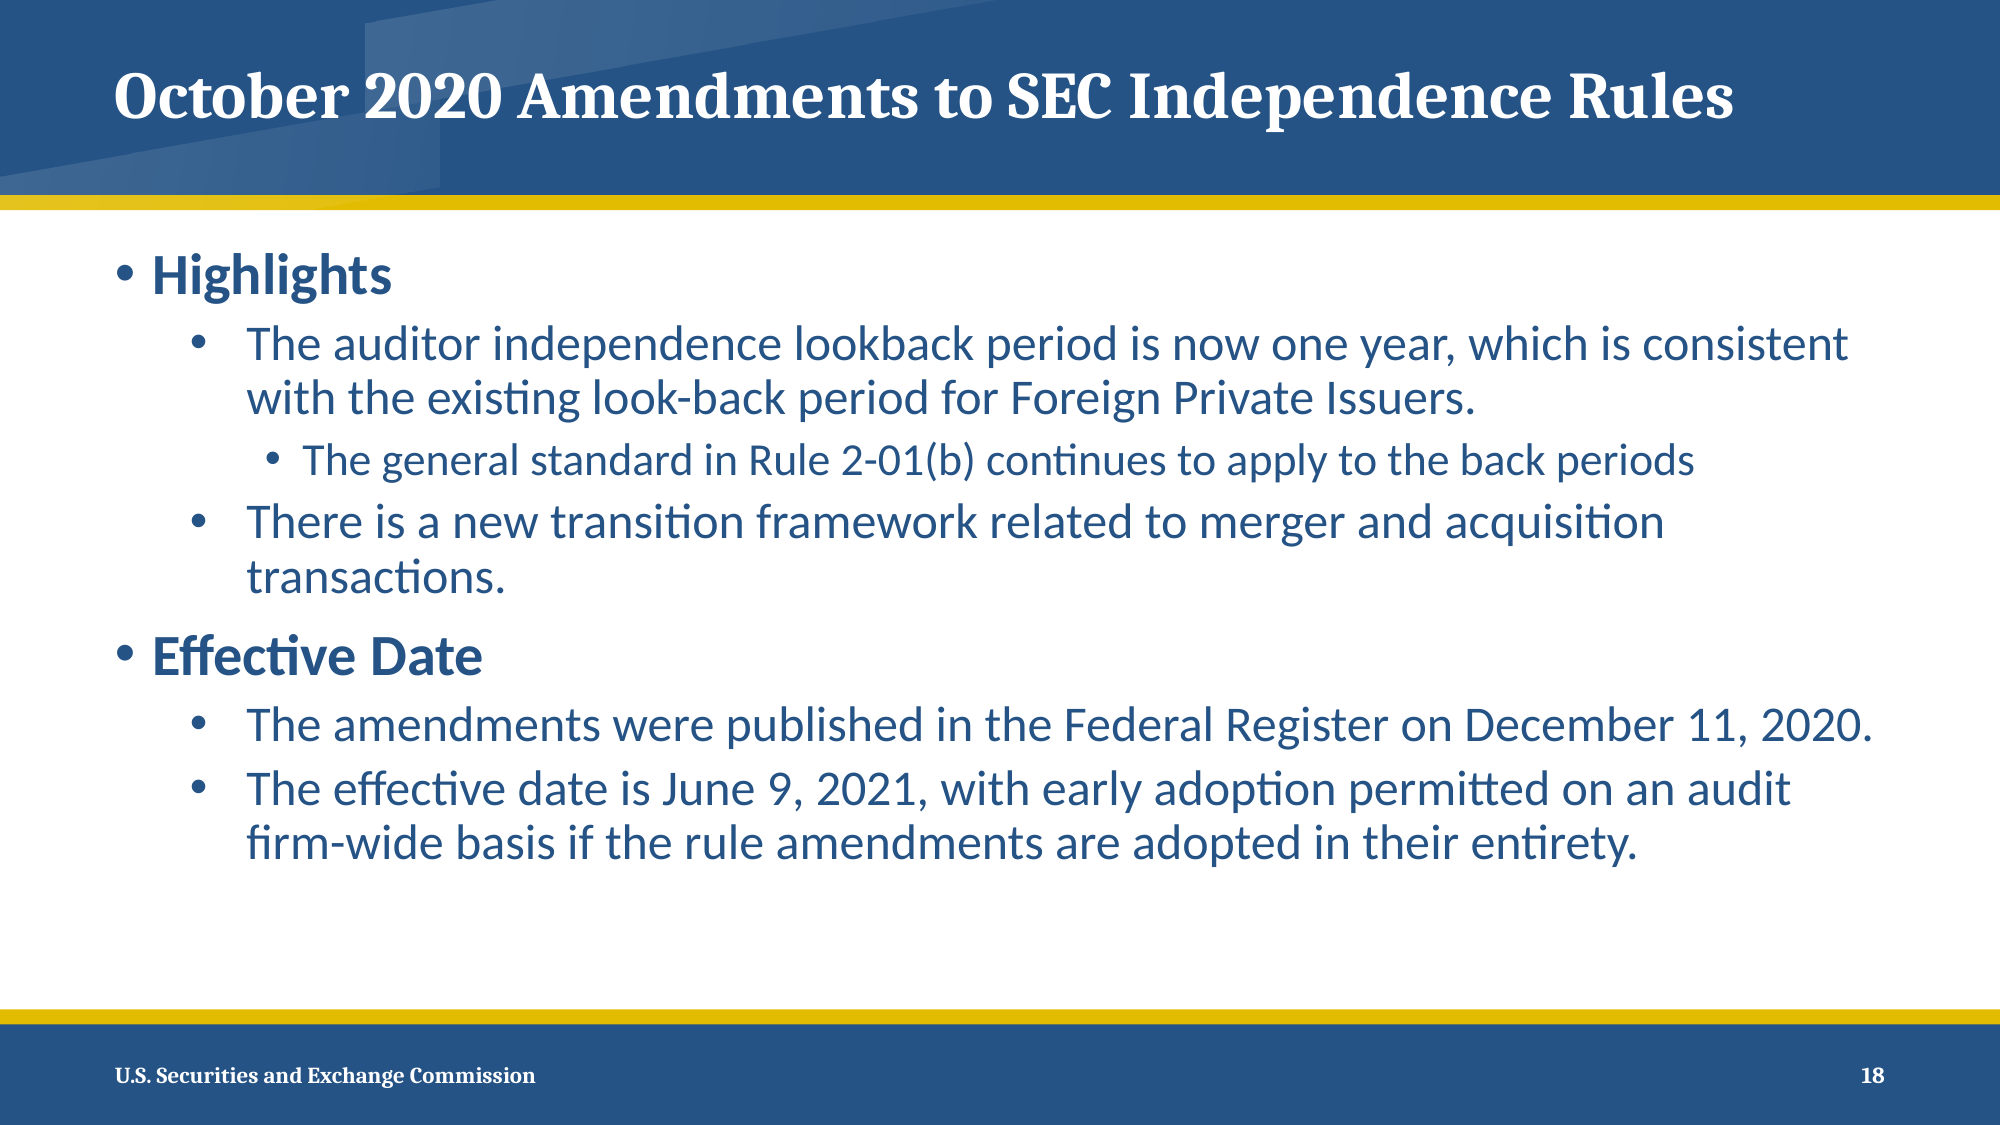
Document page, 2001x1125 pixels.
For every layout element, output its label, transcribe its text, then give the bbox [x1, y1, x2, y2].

list Highlights The auditor independence lookback period is now one year, which is consistent with the existing look-back period for Foreign Private Issuers. The general standard in Rule 2-01(b) continues to apply to the back periods There is a new transition framework related to merger and acquisition transactions. Effective Date The amendments were published in the Federal Register on December 11, 2020. The effective date is June 9, 2021, with early adoption permitted on an audit firm-wide basis if the rule amendments are adopted in their entirety. [99, 236, 1900, 980]
title October 2020 Amendments to SEC Independence Rules [99, 32, 1900, 161]
slide_number 18 [1449, 1059, 1900, 1090]
